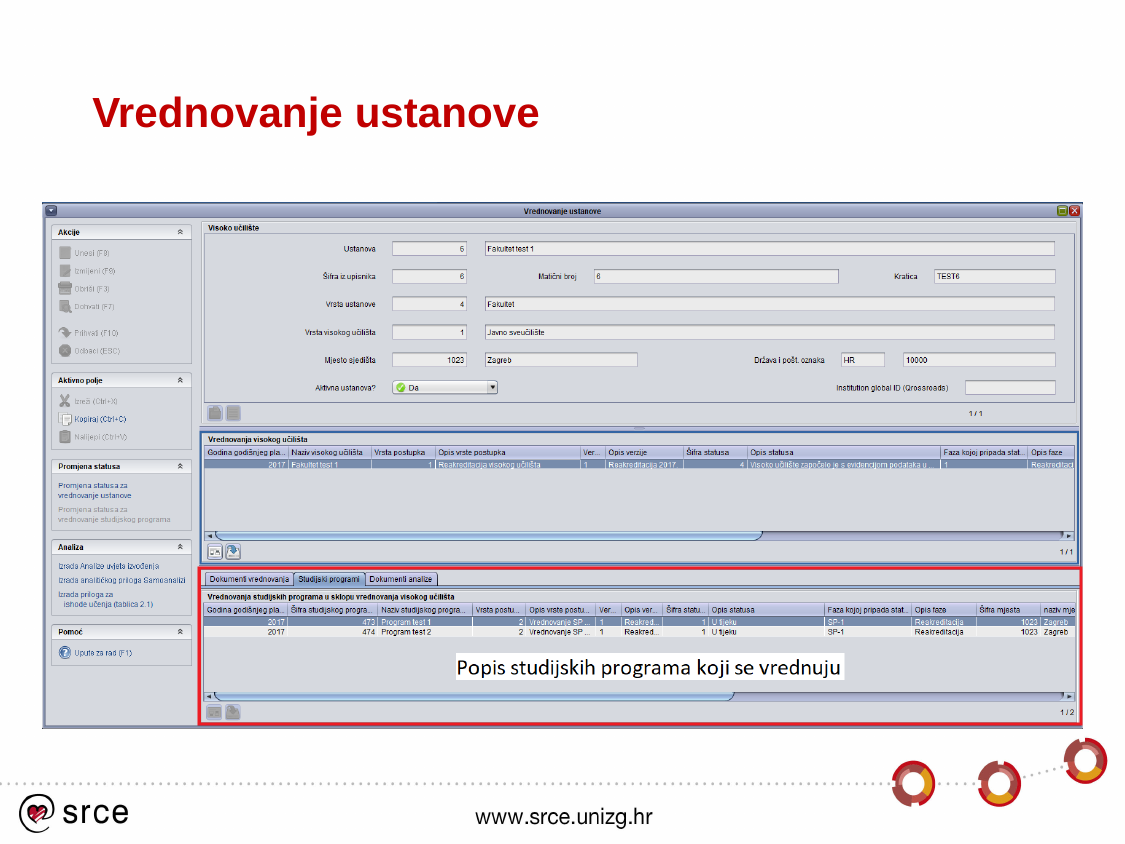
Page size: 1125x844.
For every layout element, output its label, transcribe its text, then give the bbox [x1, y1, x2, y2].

picture [0, 0, 1125, 844]
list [42, 202, 1083, 729]
title Vrednovanje ustanove [77, 63, 1048, 165]
